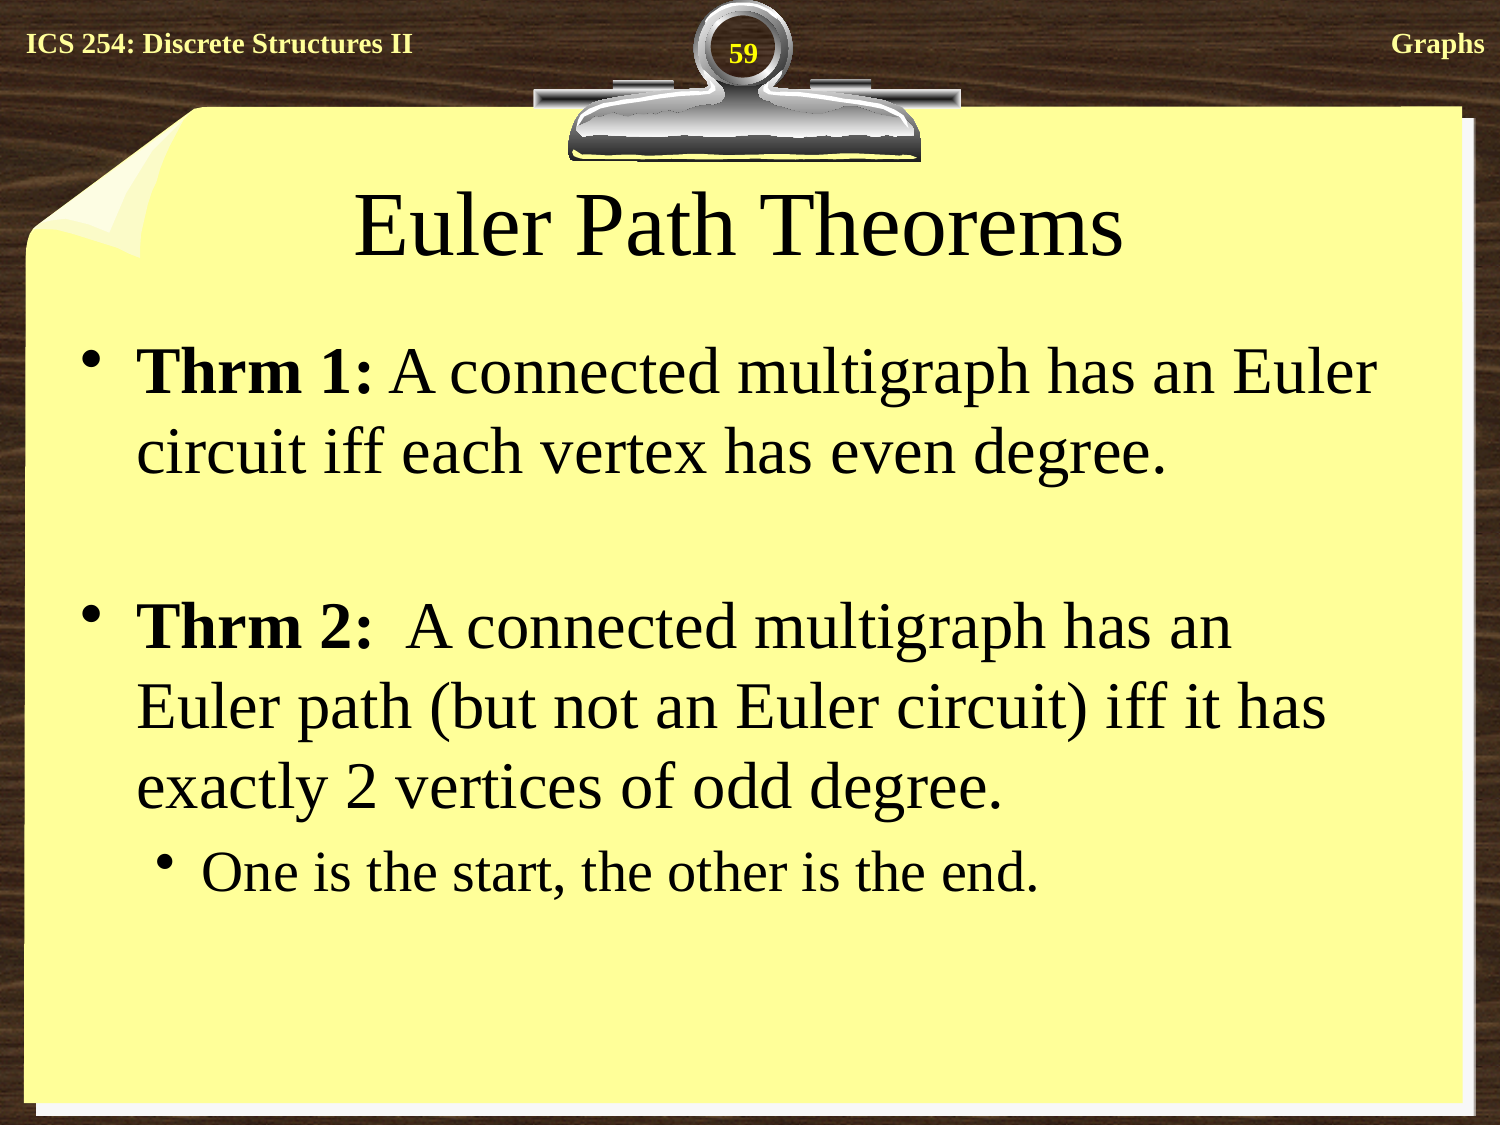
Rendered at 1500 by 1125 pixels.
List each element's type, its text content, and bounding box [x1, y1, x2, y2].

picture [673, 84, 708, 89]
picture [0, 0, 1500, 1125]
slide_number 59 [394, 18, 774, 84]
title Euler Path Theorems [77, 125, 1403, 313]
list Thrm 1: A connected multigraph has an Euler circuit iff each vertex has even degree. Thrm 2: A connected multigraph has an Euler path (but not an Euler circuit) iff it has exactly 2 vertices of odd degree. One is the start, the other is the end. [64, 318, 1405, 975]
